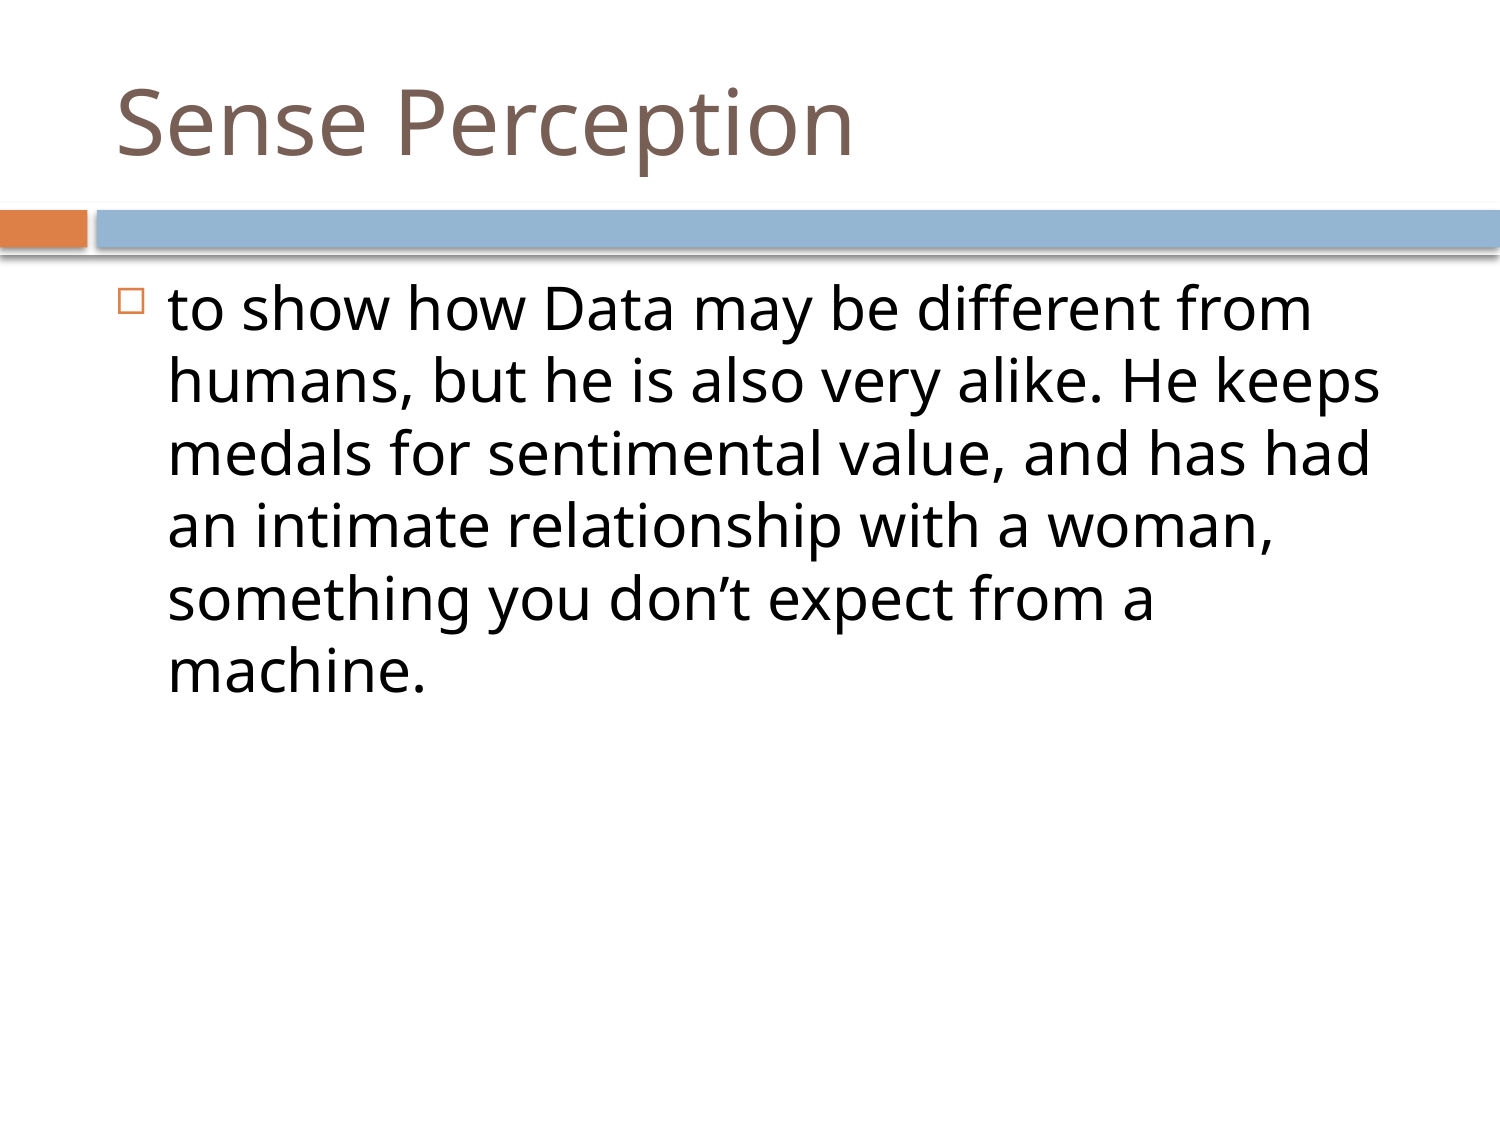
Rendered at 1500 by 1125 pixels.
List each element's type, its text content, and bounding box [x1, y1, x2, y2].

list to show how Data may be different from humans, but he is also very alike. He keeps medals for sentimental value, and has had an intimate relationship with a woman, something you don’t expect from a machine. [100, 262, 1438, 1000]
title Sense Perception [100, 37, 1438, 200]
